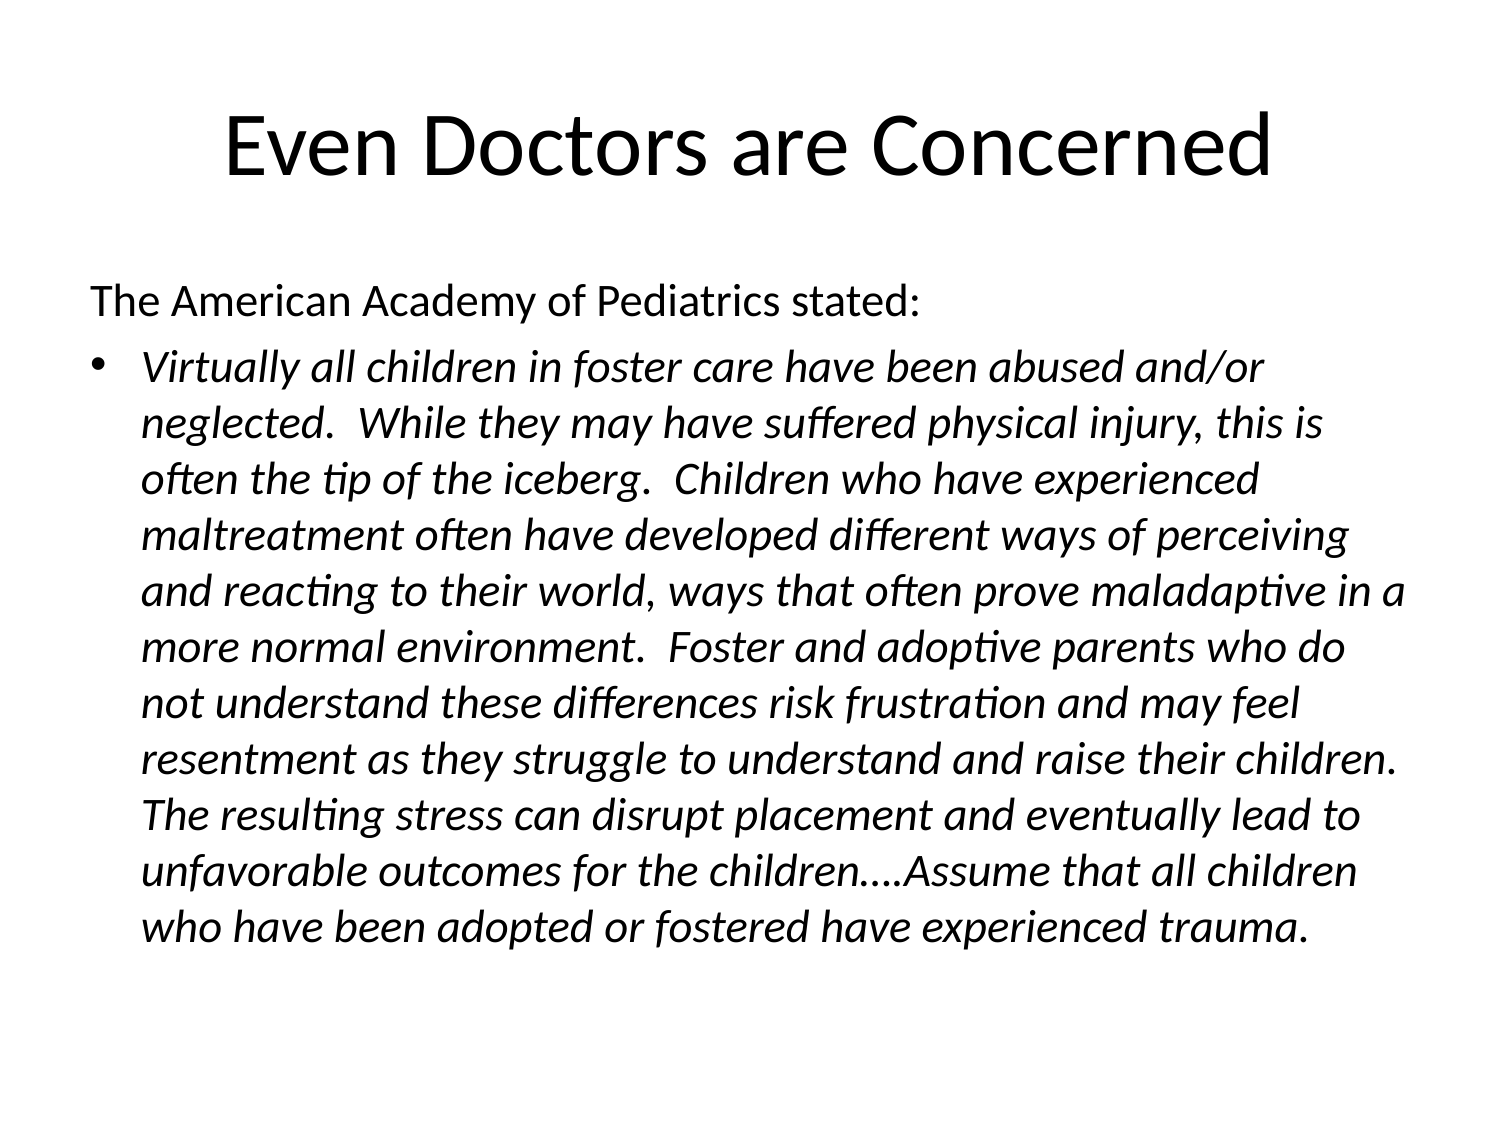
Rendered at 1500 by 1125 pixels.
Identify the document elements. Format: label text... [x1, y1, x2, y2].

list The American Academy of Pediatrics stated: Virtually all children in foster care have been abused and/or neglected. While they may have suffered physical injury, this is often the tip of the iceberg. Children who have experienced maltreatment often have developed different ways of perceiving and reacting to their world, ways that often prove maladaptive in a more normal environment. Foster and adoptive parents who do not understand these differences risk frustration and may feel resentment as they struggle to understand and raise their children. The resulting stress can disrupt placement and eventually lead to unfavorable outcomes for the children….Assume that all children who have been adopted or fostered have experienced trauma. [75, 262, 1425, 1005]
title Even Doctors are Concerned [75, 45, 1425, 233]
